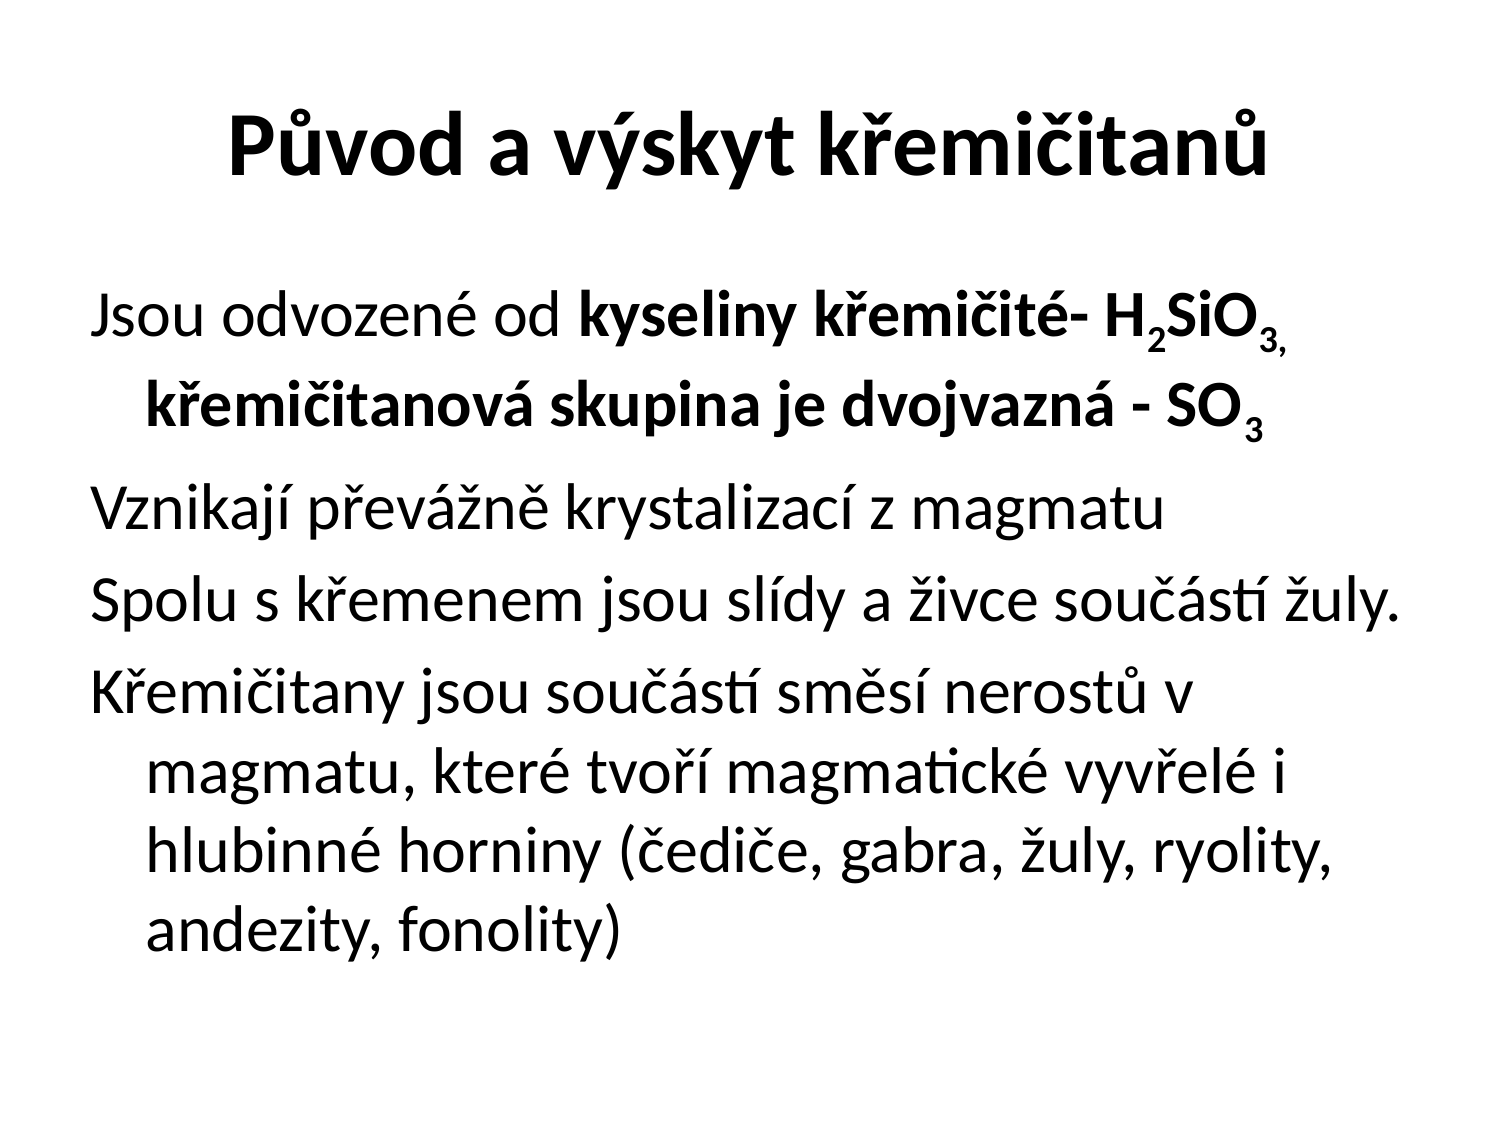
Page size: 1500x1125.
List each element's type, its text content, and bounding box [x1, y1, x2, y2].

list Jsou odvozené od kyseliny křemičité- H2SiO3, křemičitanová skupina je dvojvazná - SO3 Vznikají převážně krystalizací z magmatu Spolu s křemenem jsou slídy a živce součástí žuly. Křemičitany jsou součástí směsí nerostů v magmatu, které tvoří magmatické vyvřelé i hlubinné horniny (čediče, gabra, žuly, ryolity, andezity, fonolity) [75, 262, 1425, 1005]
title Původ a výskyt křemičitanů [75, 45, 1425, 233]
